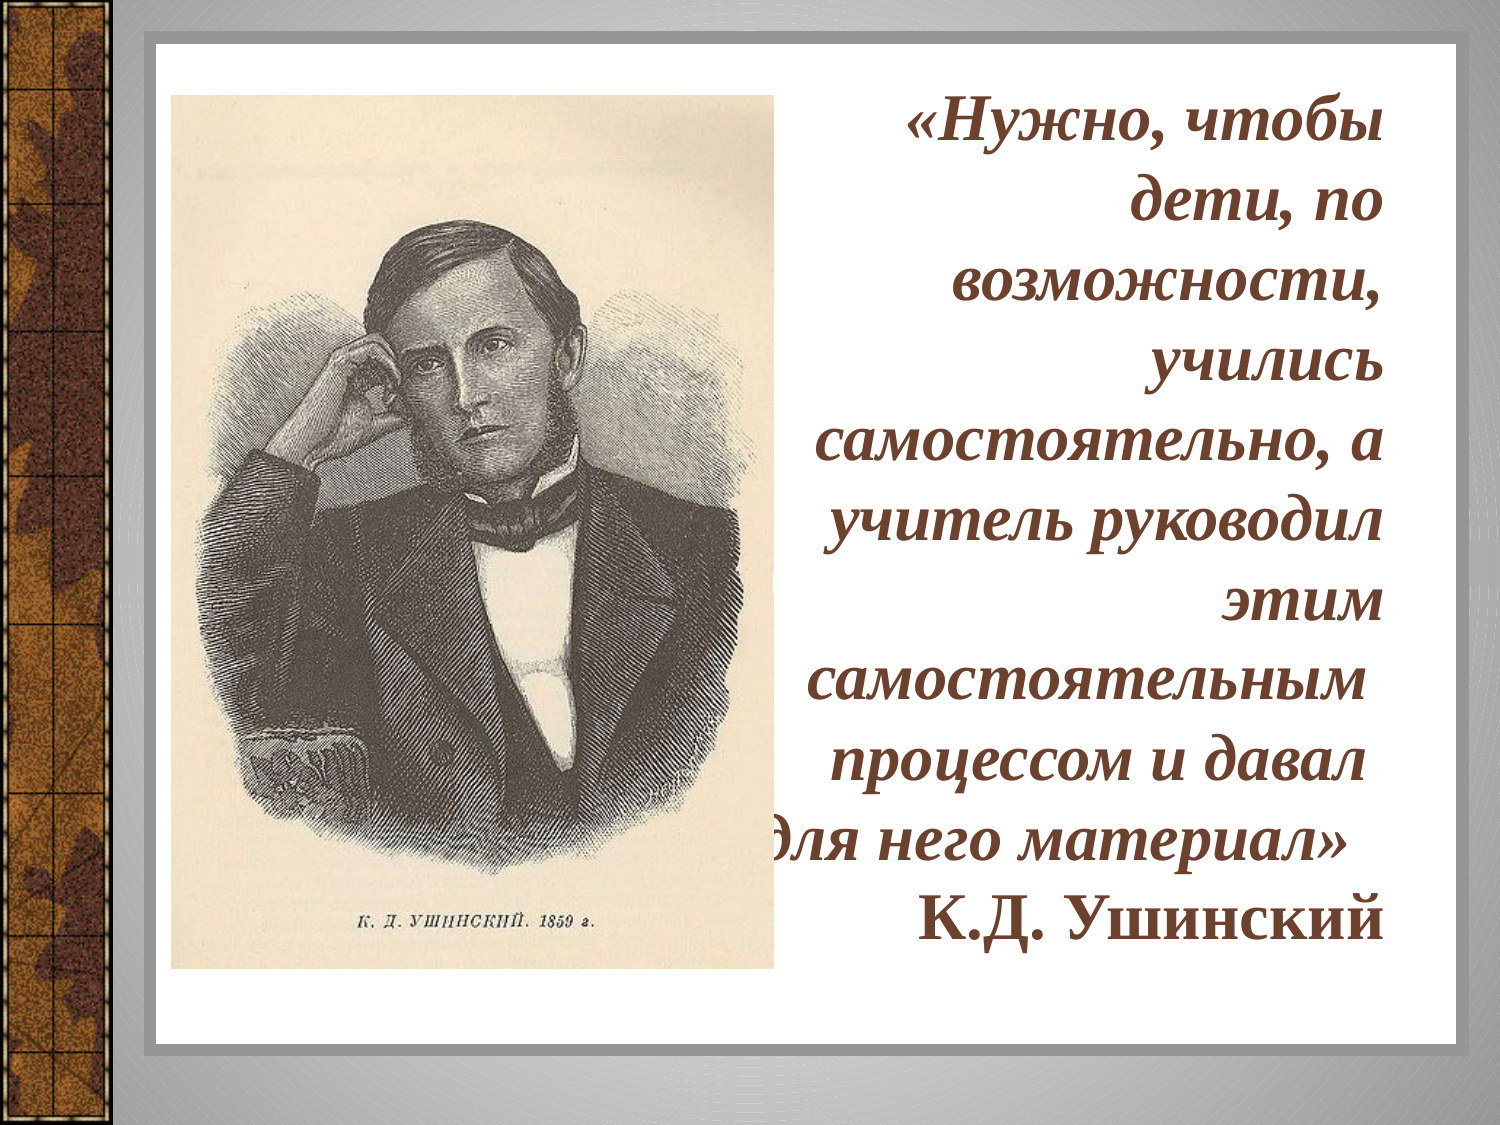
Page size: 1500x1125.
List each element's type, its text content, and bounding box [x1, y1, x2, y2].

text_box «Нужно, чтобы дети, по возможности, учились самостоятельно, а учитель руководил этим самостоятельным процессом и давал для него материал» К.Д. Ушинский [738, 66, 1400, 961]
picture [170, 95, 774, 969]
picture [0, 0, 113, 1125]
